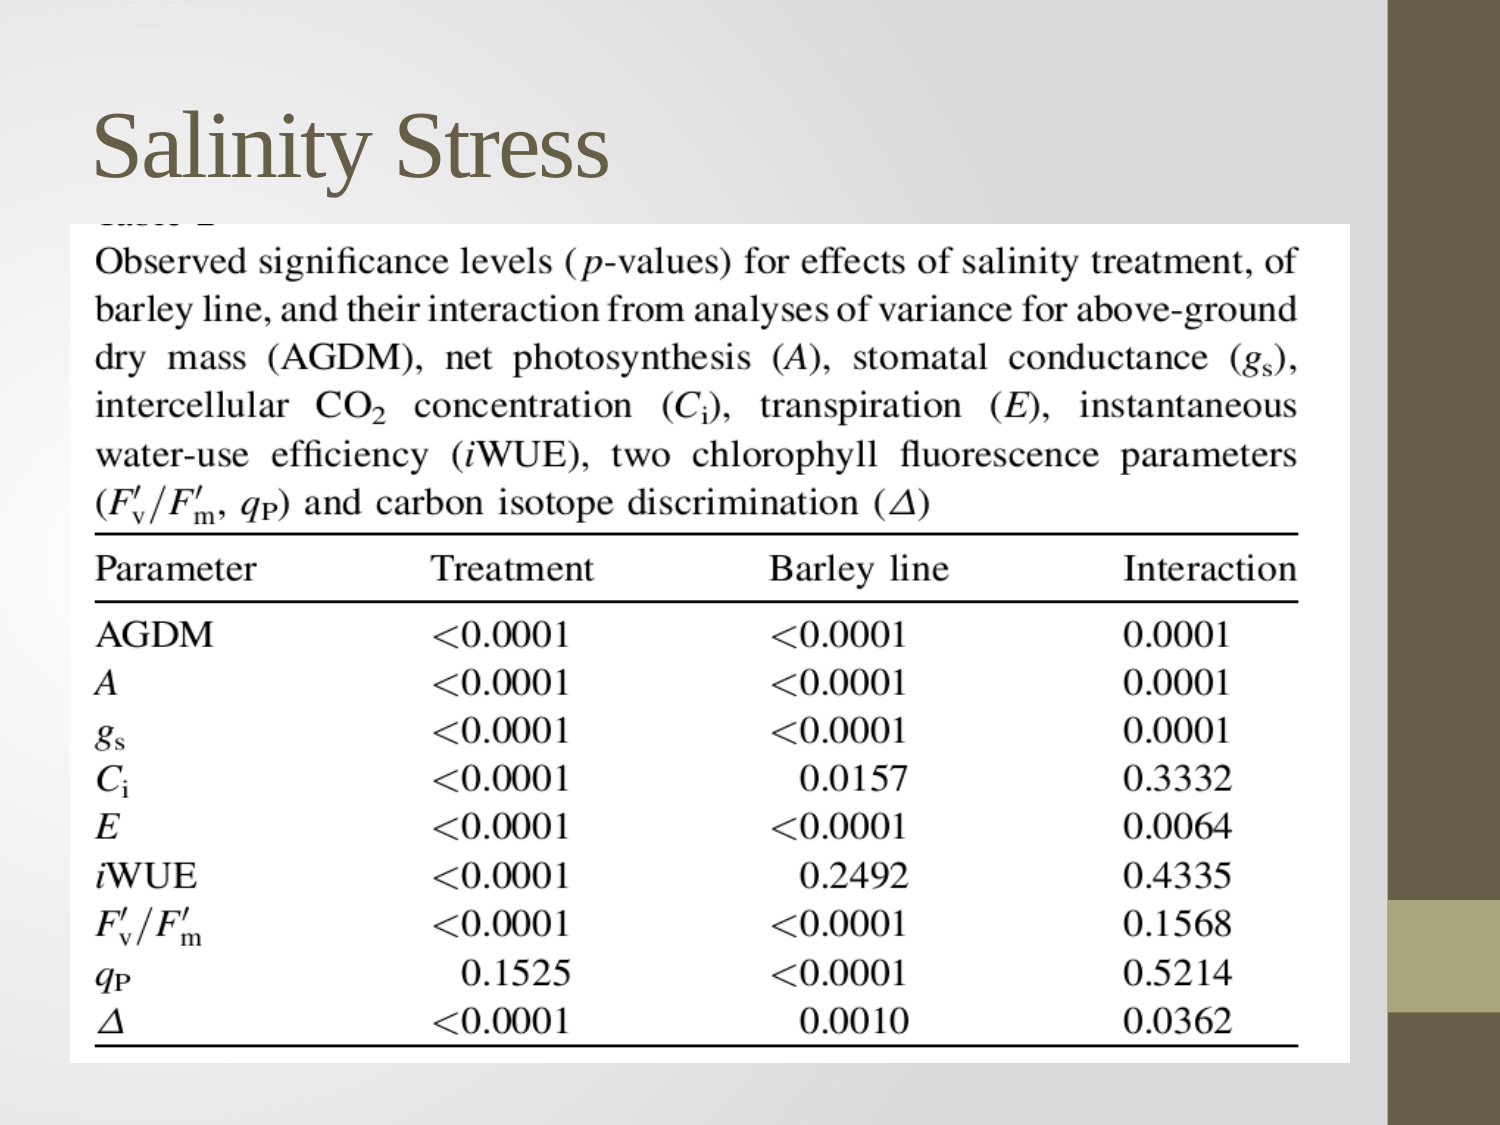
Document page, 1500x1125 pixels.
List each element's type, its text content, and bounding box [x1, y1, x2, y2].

picture [69, 224, 1351, 1063]
title Salinity Stress [75, 45, 1325, 218]
